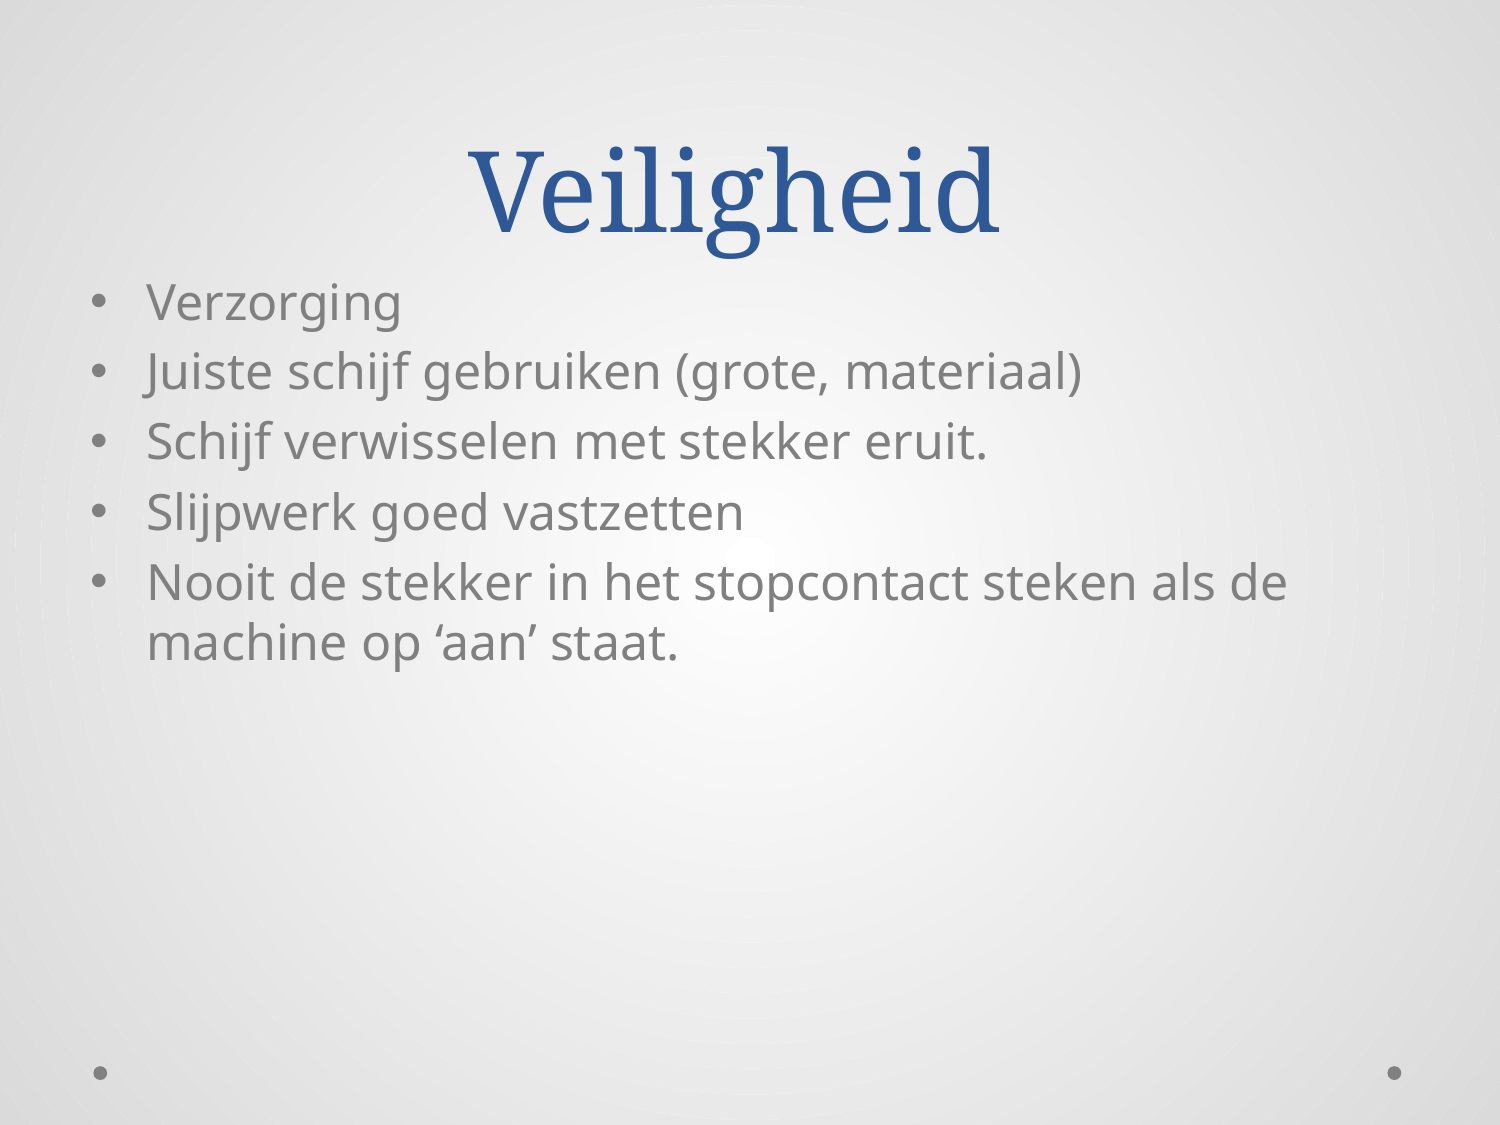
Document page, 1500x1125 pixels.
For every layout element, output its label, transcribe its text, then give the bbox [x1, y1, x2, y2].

list Verzorging Juiste schijf gebruiken (grote, materiaal) Schijf verwisselen met stekker eruit. Slijpwerk goed vastzetten Nooit de stekker in het stopcontact steken als de machine op ‘aan’ staat. [75, 262, 1425, 1005]
title Veiligheid [75, 0, 1425, 262]
